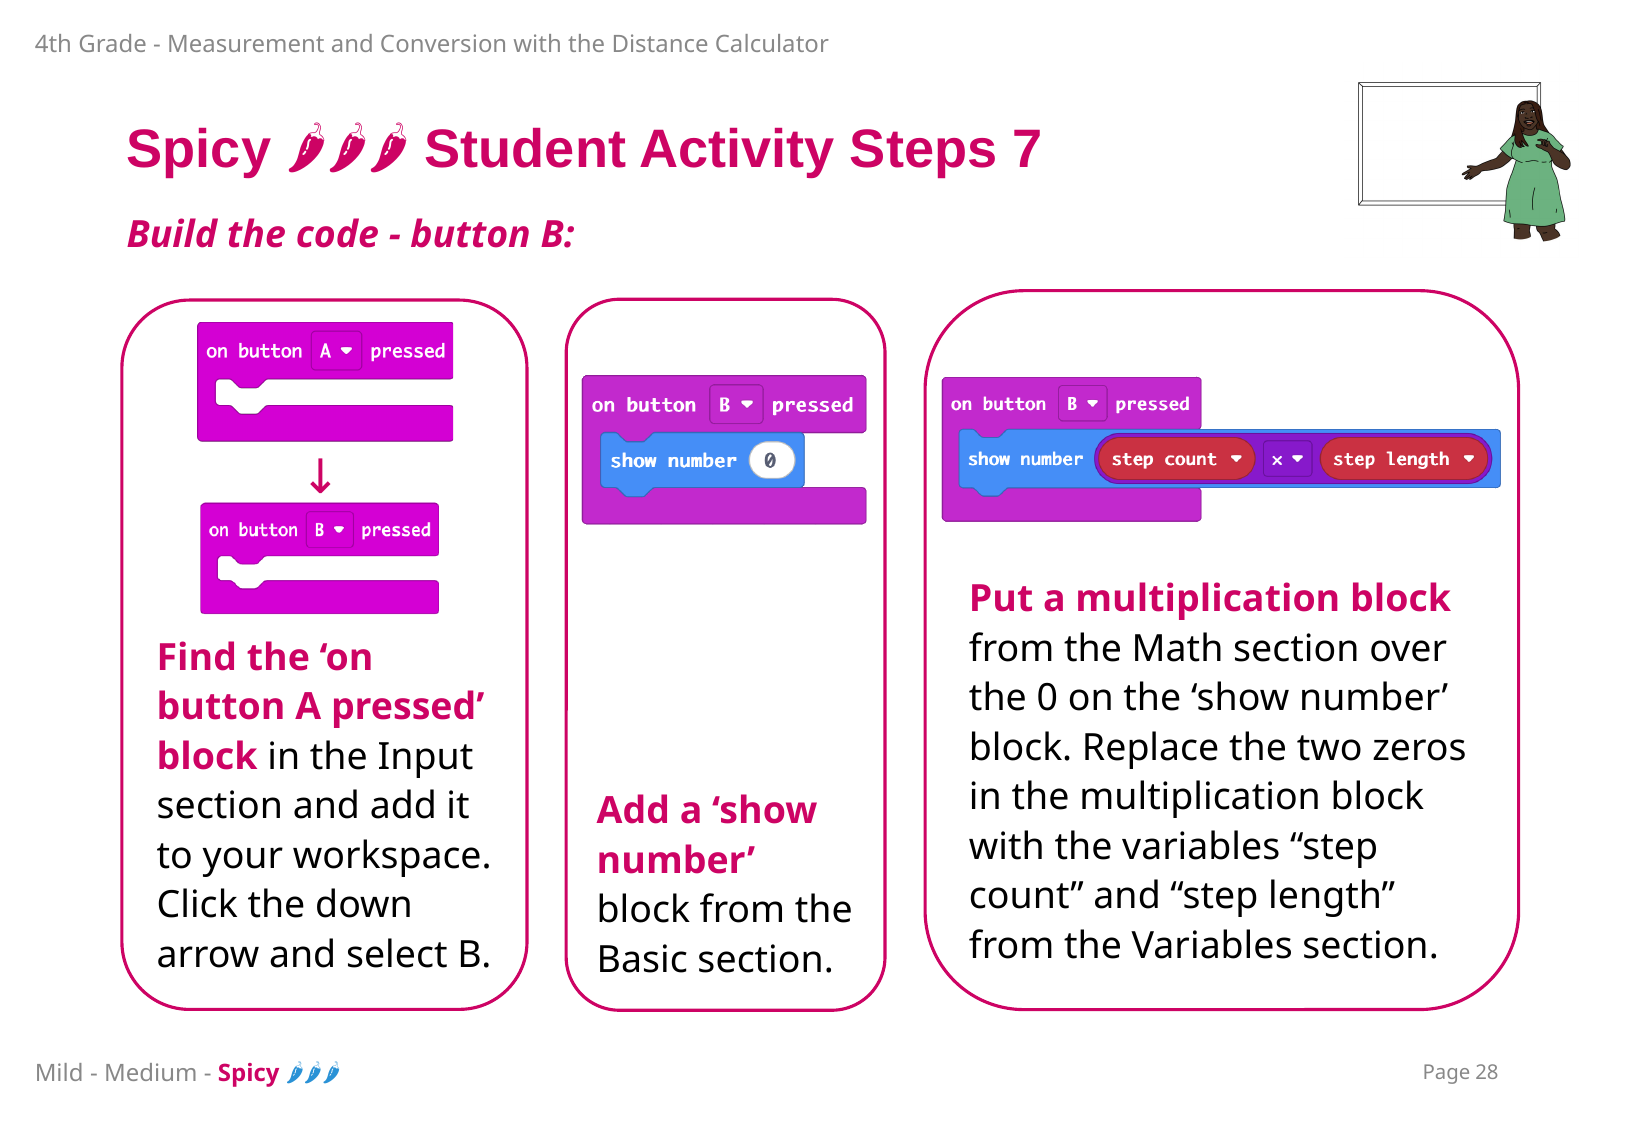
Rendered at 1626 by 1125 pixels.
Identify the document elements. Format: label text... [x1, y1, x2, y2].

text_box Find the ‘on button A pressed’ block in the Input section and add it to your workspace. Click the down arrow and select B. [121, 300, 528, 1010]
text_box Mild - Medium - Spicy 🌶️🌶️🌶️ [19, 1042, 623, 1103]
picture [189, 492, 452, 625]
picture [1343, 62, 1579, 258]
title Spicy 🌶️🌶️🌶️ Student Activity Steps 7 [111, 74, 1338, 225]
text_box ↓ [284, 452, 357, 490]
picture [923, 366, 1518, 537]
picture [191, 322, 454, 444]
text_box Add a ‘show number’ block from the Basic section. [566, 543, 886, 1011]
text_box Put a multiplication block from the Math section over the 0 on the ‘show number’ block. Replace the two zeros in the multiplication block with the variables “step count” and “step length” from the Variables section. [928, 290, 1516, 364]
text_box Put a multiplication block from the Math section over the 0 on the ‘show number’ block. Replace the two zeros in the multiplication block with the variables “step count” and “step length” from the Variables section. [925, 543, 1519, 1010]
picture [565, 366, 886, 537]
text_box Build the code - button B: [111, 190, 638, 270]
slide_number Page 28 [1147, 1042, 1514, 1103]
text_box Add a ‘show number’ block from the Basic section. [566, 299, 886, 365]
